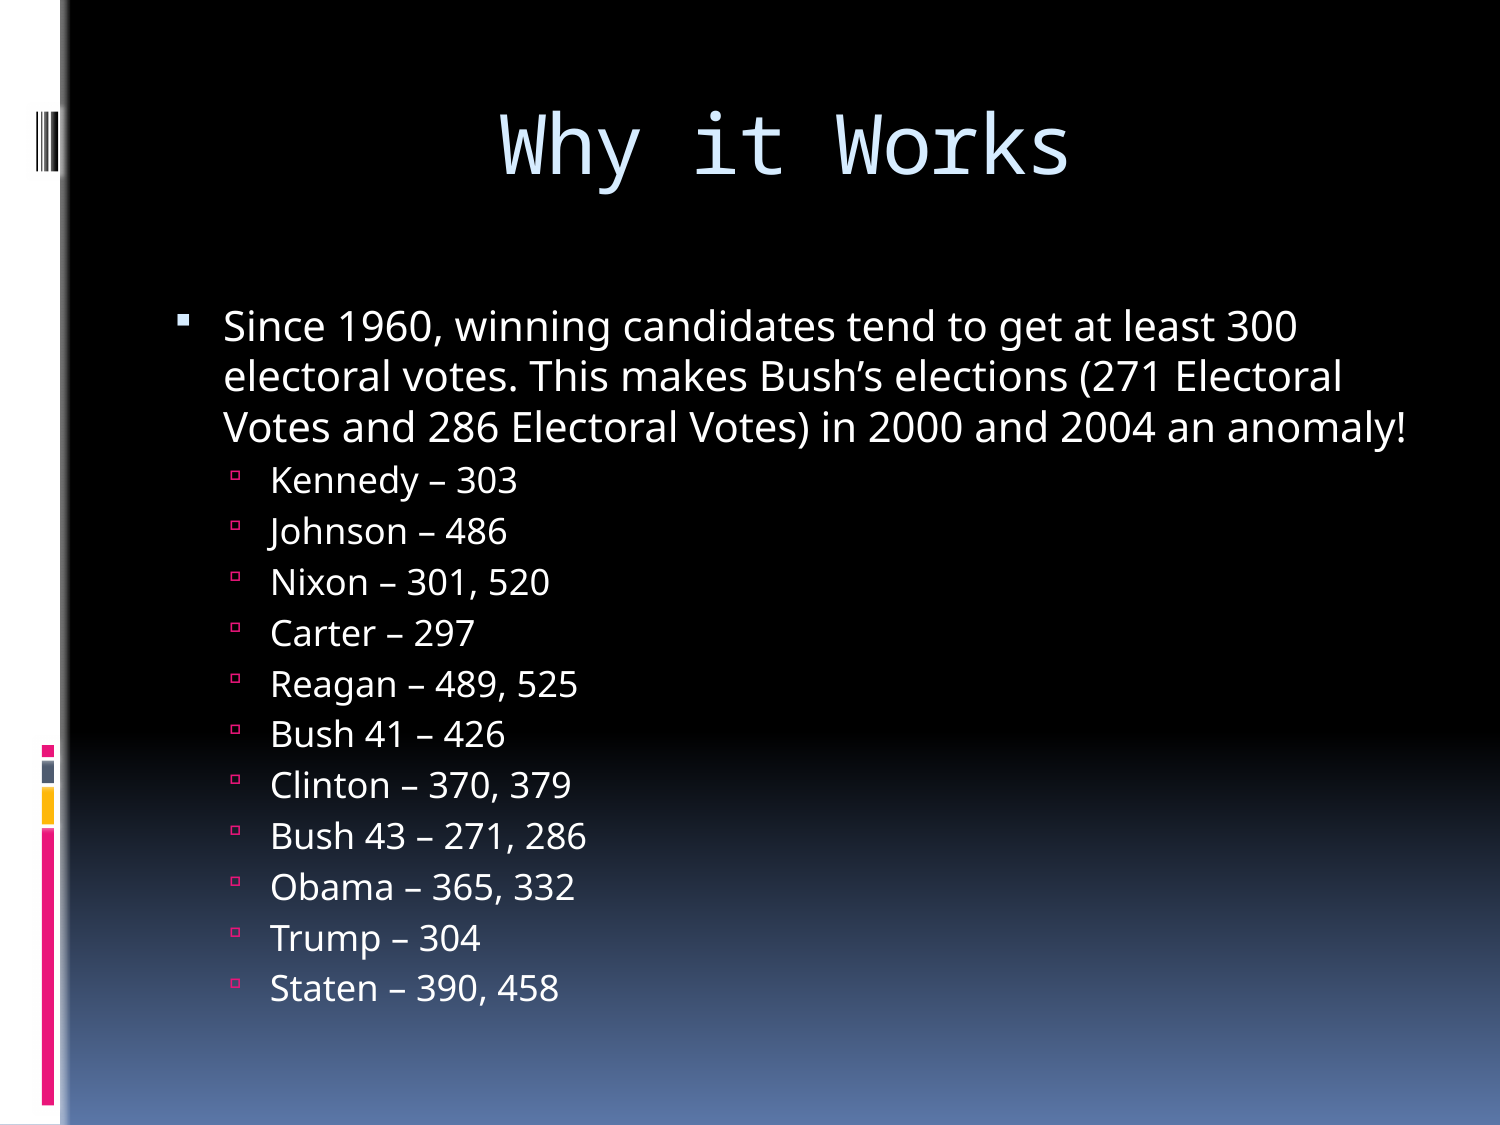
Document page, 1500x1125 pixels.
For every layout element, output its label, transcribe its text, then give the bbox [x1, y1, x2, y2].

list Since 1960, winning candidates tend to get at least 300 electoral votes. This makes Bush’s elections (271 Electoral Votes and 286 Electoral Votes) in 2000 and 2004 an anomaly! Kennedy – 303 Johnson – 486 Nixon – 301, 520 Carter – 297 Reagan – 489, 525 Bush 41 – 426 Clinton – 370, 379 Bush 43 – 271, 286 Obama – 365, 332 Trump – 304 Staten – 390, 458 [150, 292, 1425, 1043]
title Why it Works [150, 83, 1425, 234]
